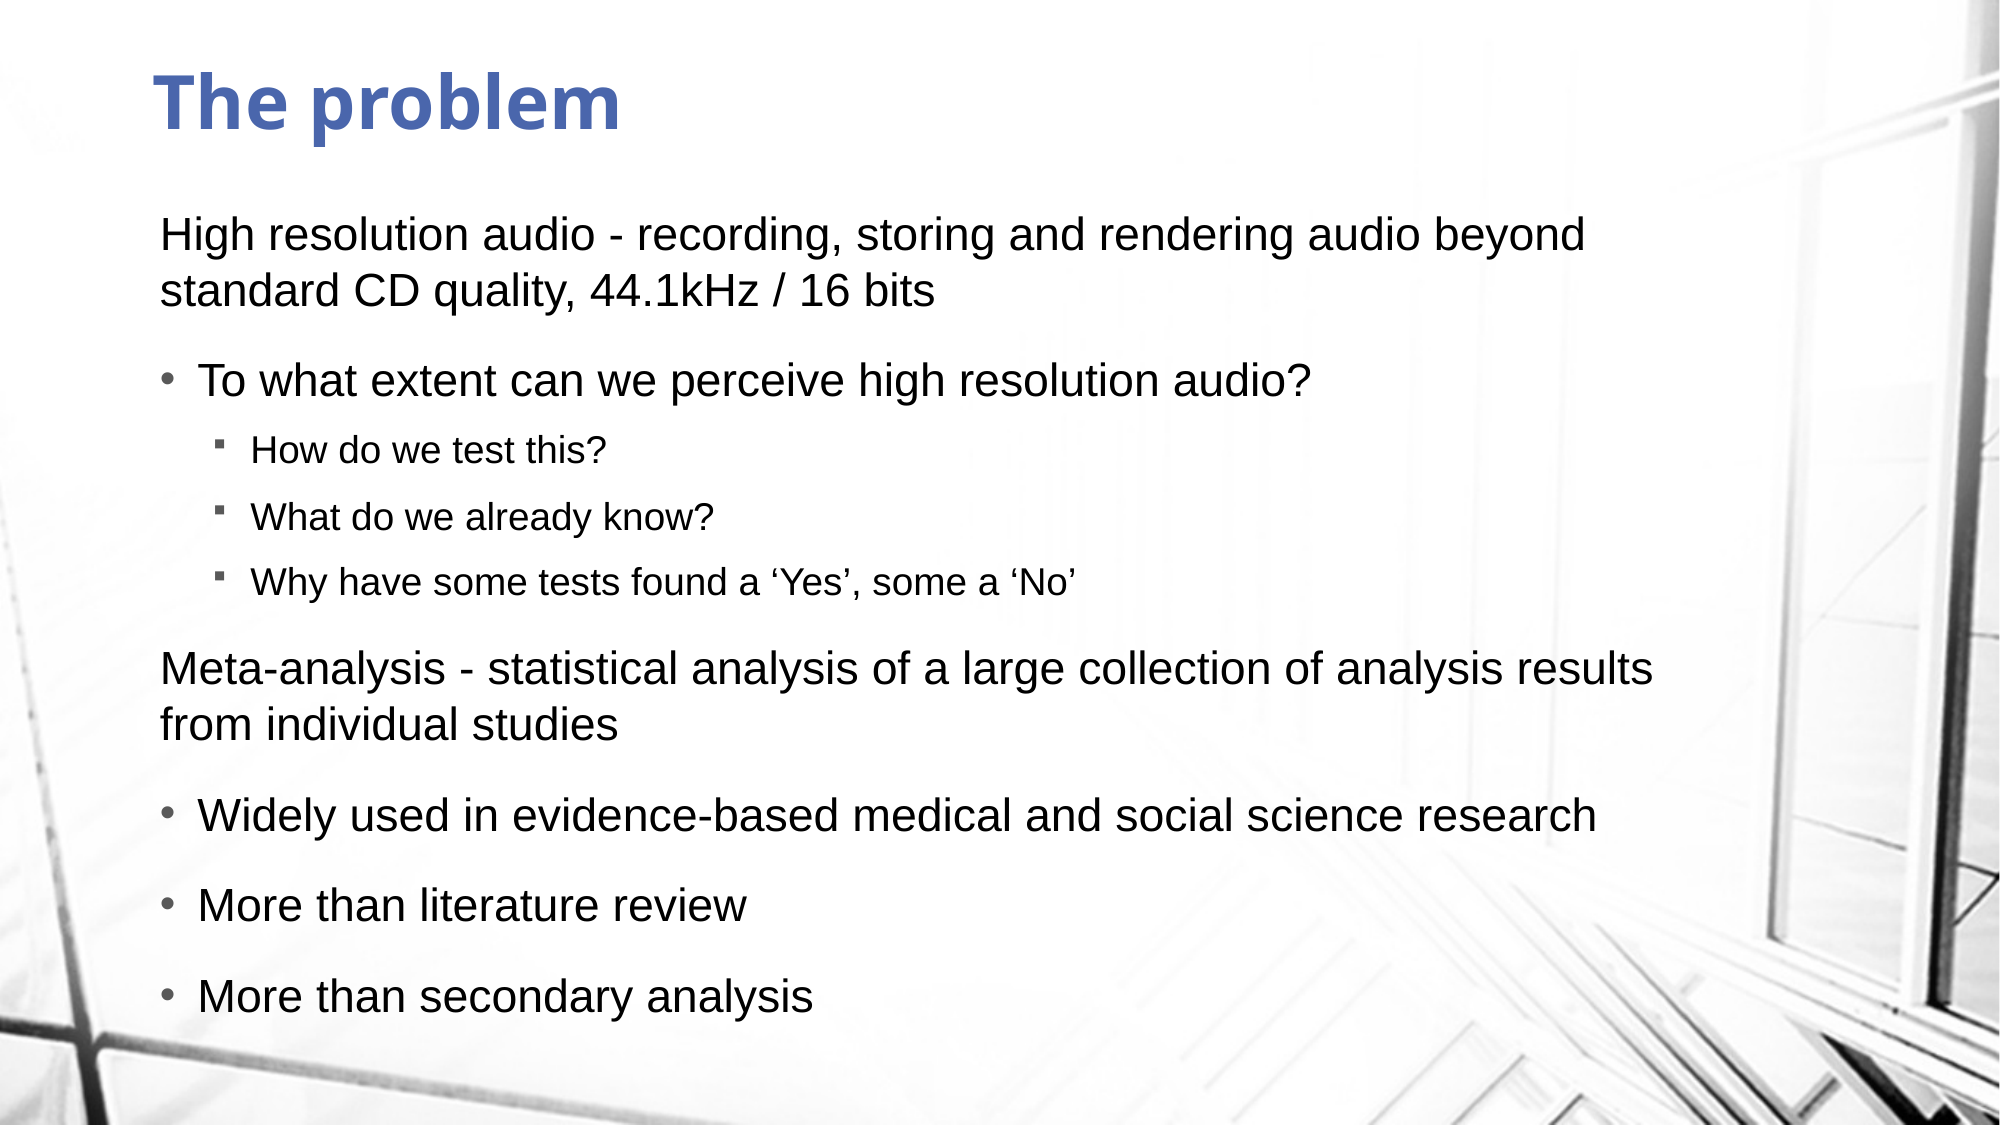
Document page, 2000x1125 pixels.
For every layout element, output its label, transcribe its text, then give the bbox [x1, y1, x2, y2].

list High resolution audio - recording, storing and rendering audio beyond standard CD quality, 44.1kHz / 16 bits To what extent can we perceive high resolution audio? How do we test this? What do we already know? Why have some tests found a ‘Yes’, some a ‘No’ Meta-analysis - statistical analysis of a large collection of analysis results from individual studies Widely used in evidence-based medical and social science research More than literature review More than secondary analysis [137, 196, 1744, 1035]
picture [0, 0, 2000, 1125]
title The problem [137, 42, 1744, 173]
